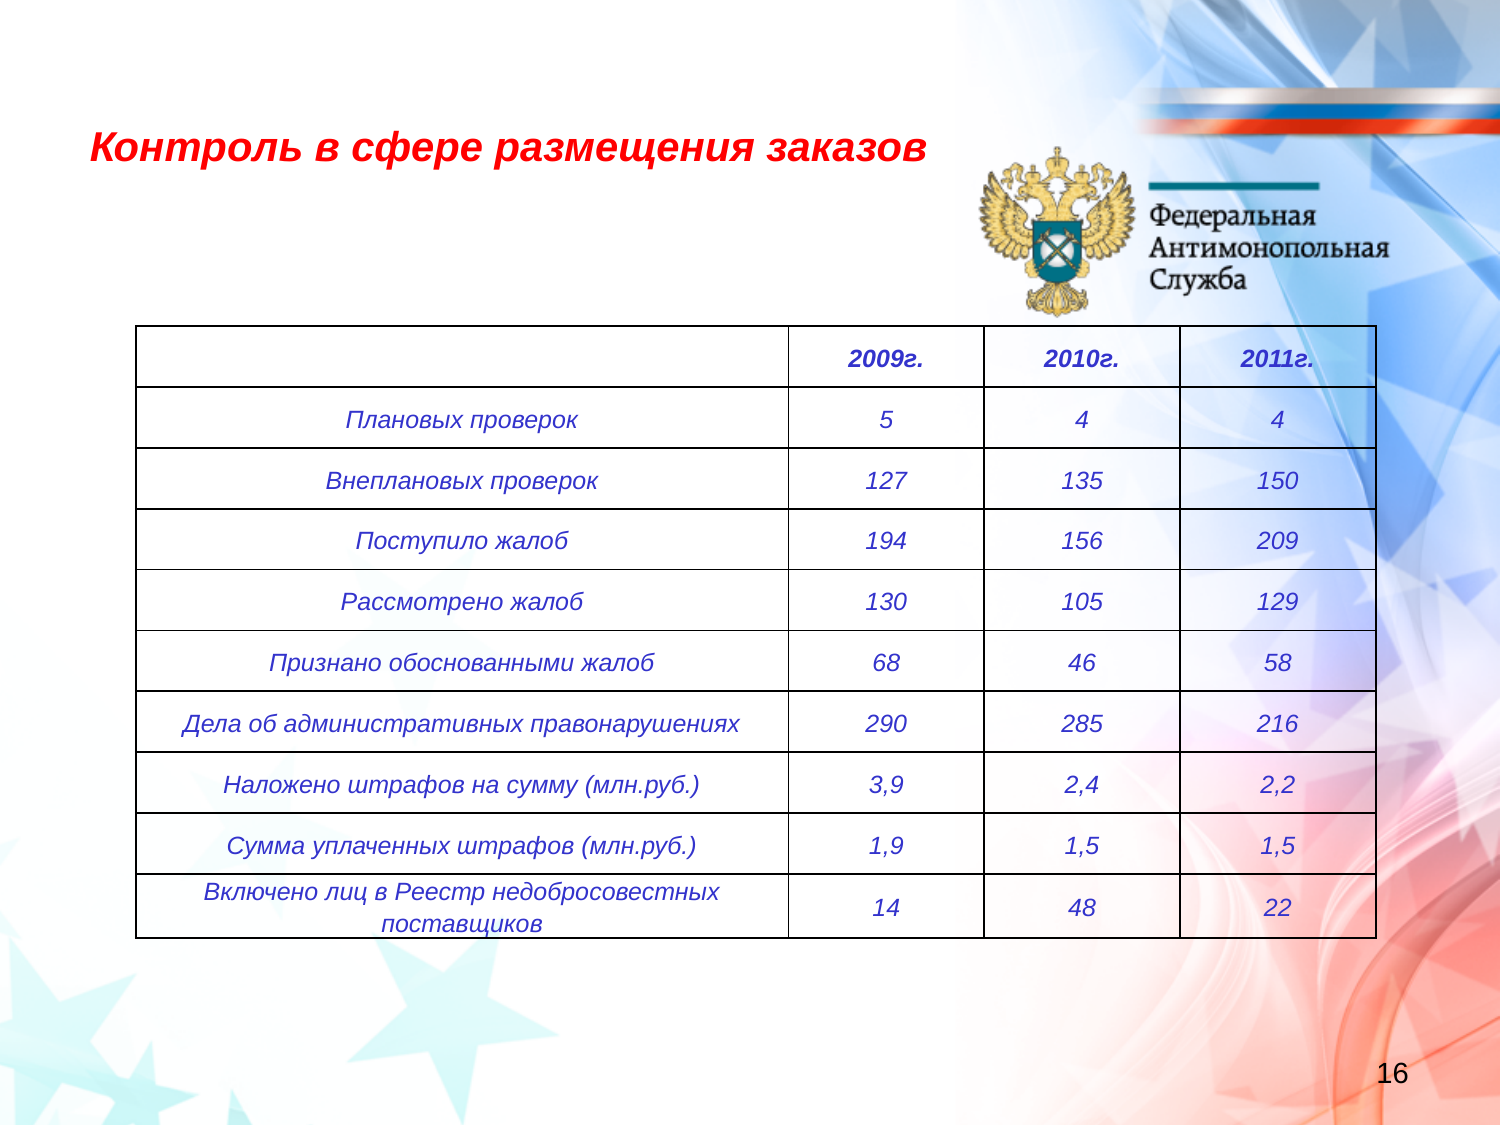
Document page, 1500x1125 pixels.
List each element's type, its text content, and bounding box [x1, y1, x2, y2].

table_cell 48 [985, 875, 1179, 937]
picture [0, 0, 1500, 1125]
table_cell 135 [985, 449, 1179, 508]
table_cell Признано обоснованными жалоб [137, 631, 788, 690]
table_cell 14 [789, 875, 983, 937]
table_header 2009г. [789, 327, 983, 386]
table_cell 209 [1181, 510, 1375, 569]
table_cell 4 [1181, 388, 1375, 447]
table_cell 156 [985, 510, 1179, 569]
table_cell 105 [985, 570, 1179, 630]
table_cell Дела об административных правонарушениях [137, 692, 788, 751]
table_cell 290 [789, 692, 983, 751]
table_cell 22 [1181, 875, 1375, 937]
table_cell 58 [1181, 631, 1375, 690]
table_cell 150 [1181, 449, 1375, 508]
table_cell 1,5 [1181, 814, 1375, 873]
table_cell Включено лиц в Реестр недобросовестных поставщиков [137, 875, 788, 937]
table_cell 129 [1181, 570, 1375, 630]
table_cell Сумма уплаченных штрафов (млн.руб.) [137, 814, 788, 873]
table_cell 2,2 [1181, 753, 1375, 812]
table_cell 5 [789, 388, 983, 447]
table_header 2010г. [985, 327, 1179, 386]
slide_number 16 [1074, 1042, 1424, 1102]
table_cell 130 [789, 570, 983, 630]
table_cell Наложено штрафов на сумму (млн.руб.) [137, 753, 788, 812]
table_cell 68 [789, 631, 983, 690]
table_cell 46 [985, 631, 1179, 690]
table_cell Внеплановых проверок [137, 449, 788, 508]
table_cell 1,5 [985, 814, 1179, 873]
table_header [137, 327, 788, 386]
table_cell 285 [985, 692, 1179, 751]
table_cell Рассмотрено жалоб [137, 570, 788, 630]
table_cell 4 [985, 388, 1179, 447]
table_cell 194 [789, 510, 983, 569]
table_cell Плановых проверок [137, 388, 788, 447]
table_cell 216 [1181, 692, 1375, 751]
table_cell 127 [789, 449, 983, 508]
text_box Контроль в сфере размещения заказов [74, 51, 1425, 239]
table_header 2011г. [1181, 327, 1375, 386]
table_cell 3,9 [789, 753, 983, 812]
table_cell 2,4 [985, 753, 1179, 812]
table_cell Поступило жалоб [137, 510, 788, 569]
table_cell 1,9 [789, 814, 983, 873]
